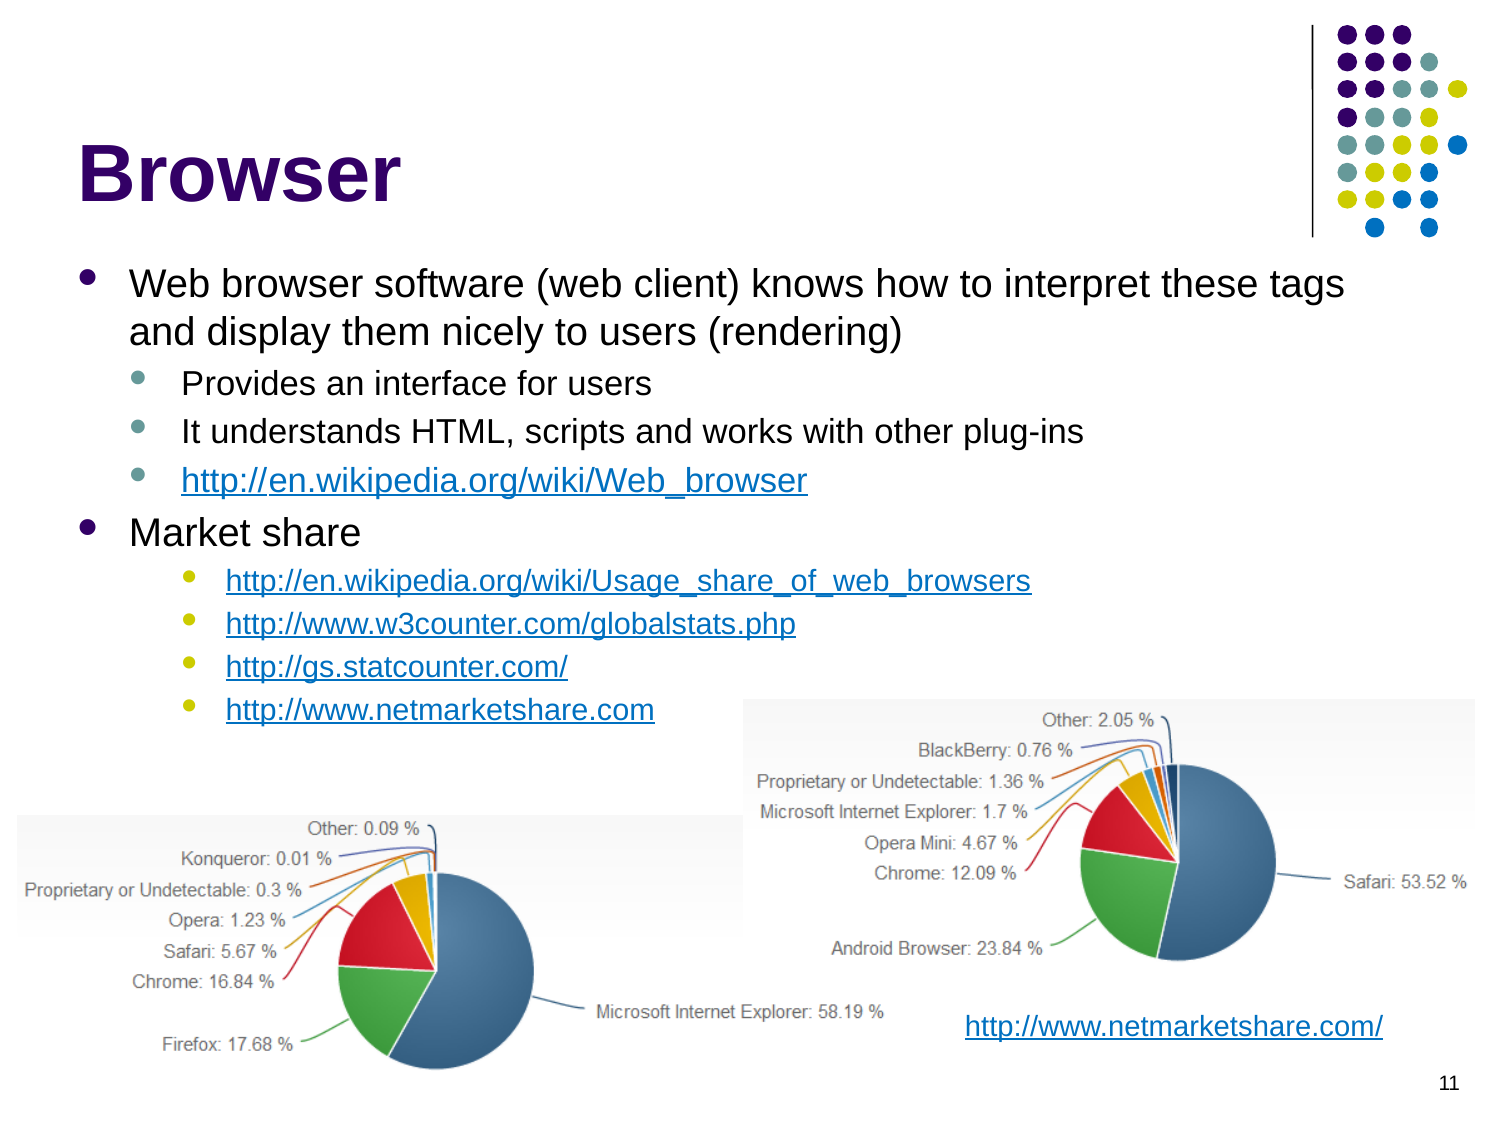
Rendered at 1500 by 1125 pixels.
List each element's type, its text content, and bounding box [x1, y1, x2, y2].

text_box http://www.netmarketshare.com/ [949, 999, 1413, 1050]
picture [17, 699, 1476, 1076]
title Browser [62, 62, 1313, 226]
list Web browser software (web client) knows how to interpret these tags and display them nicely to users (rendering) Provides an interface for users It understands HTML, scripts and works with other plug-ins http://en.wikipedia.org/wiki/Web_browser Market share http://en.wikipedia.org/wiki/Usage_share_of_web_browsers http://www.w3counter.com/globalstats.php http://gs.statcounter.com/ http://www.netmarketshare.com [62, 249, 1438, 738]
slide_number 11 [1124, 1062, 1476, 1125]
